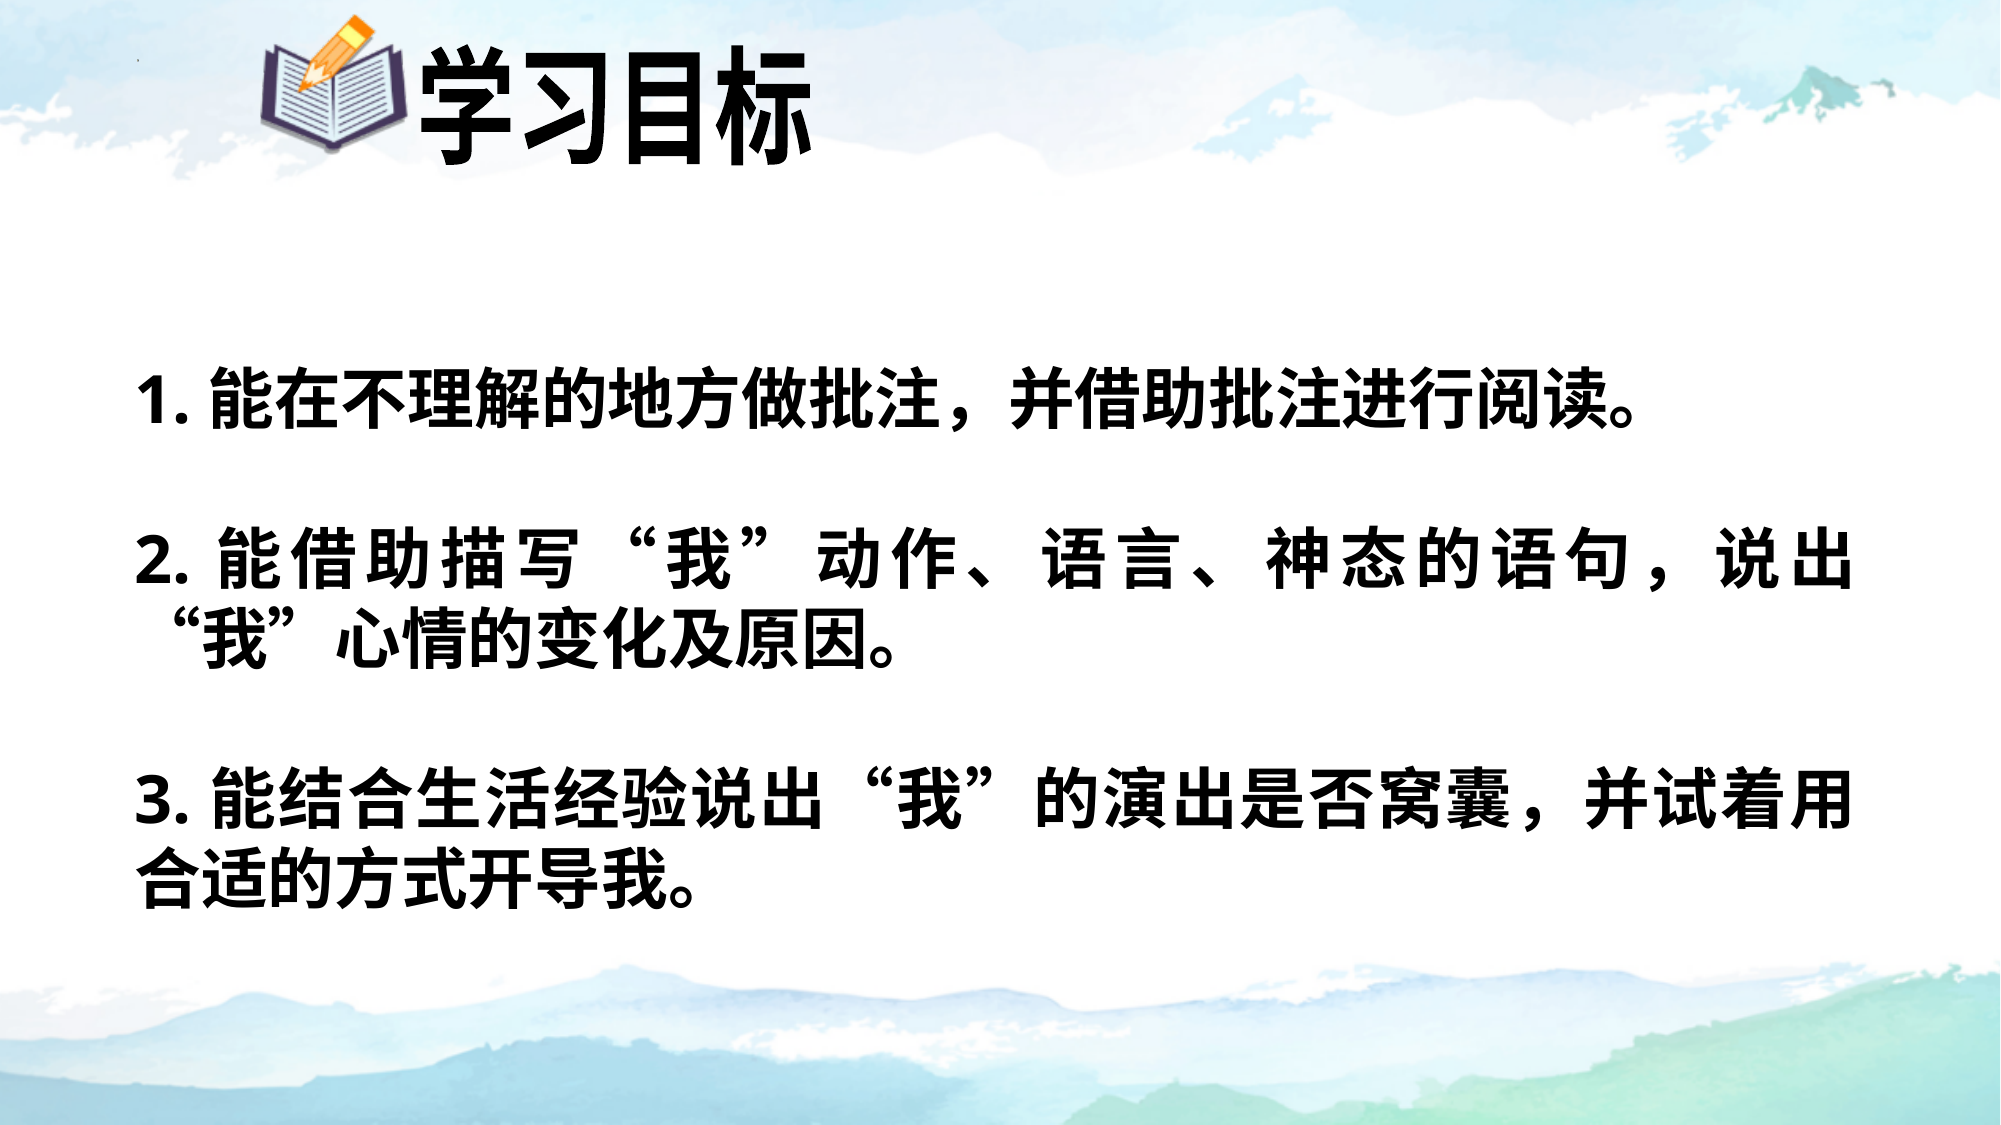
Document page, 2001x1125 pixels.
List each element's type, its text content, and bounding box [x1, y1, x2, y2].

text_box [250, 13, 811, 166]
picture [0, 0, 2001, 1125]
text_box 1.能在不理解的地方做批注，并借助批注进行阅读。 2.能借助描写“我”动作、语言、神态的语句，说出“我”心情的变化及原因。 3.能结合生活经验说出“我”的演出是否窝囊，并试着用合适的方式开导我。 [119, 349, 1873, 925]
